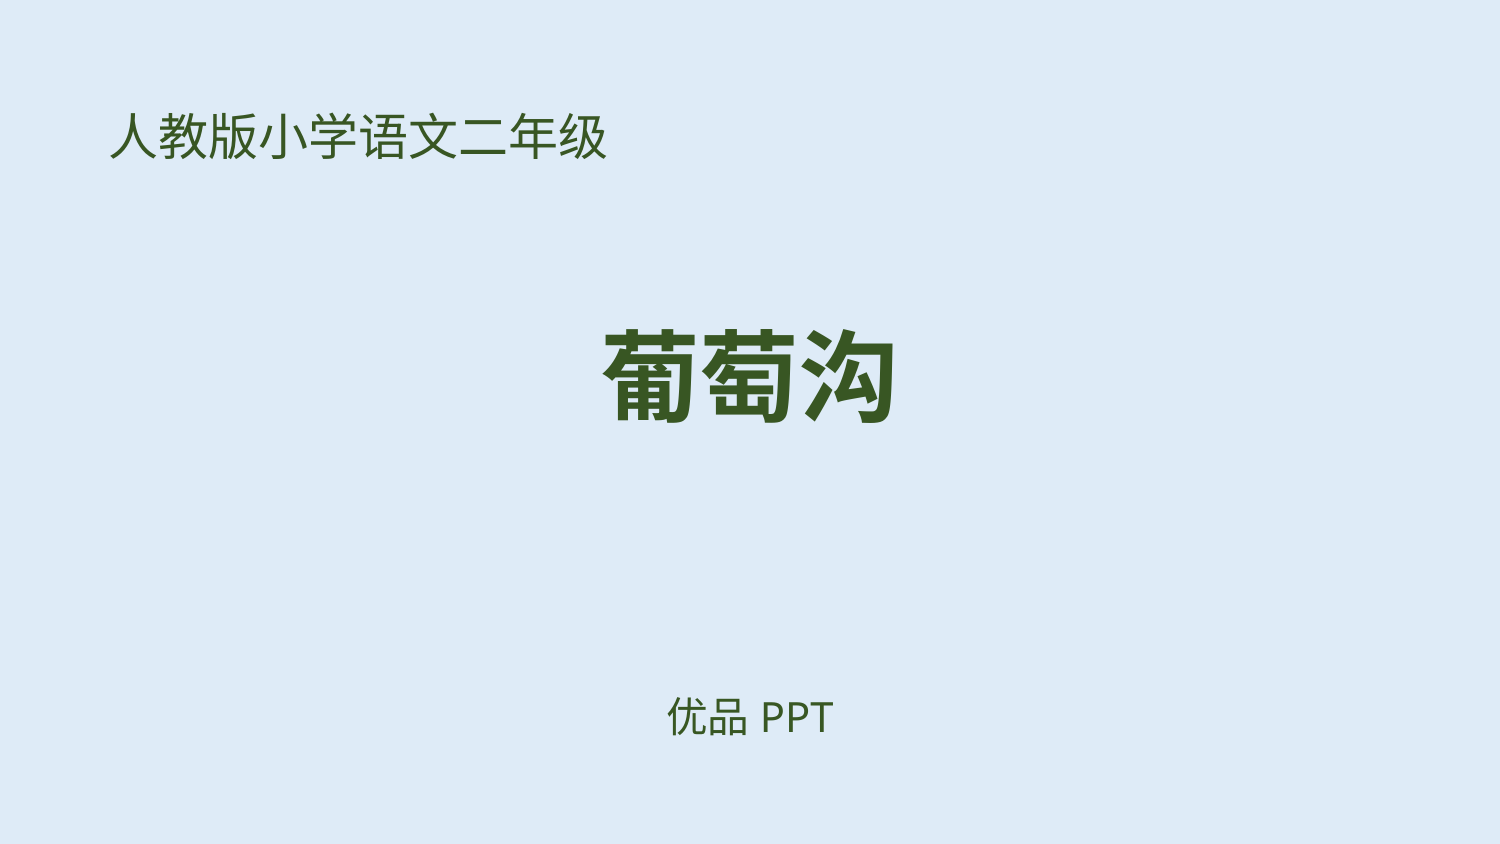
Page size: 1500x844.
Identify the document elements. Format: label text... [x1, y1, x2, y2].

text_box 人教版小学语文二年级 [97, 99, 621, 171]
text_box 优品PPT [0, 678, 1500, 748]
text_box 葡萄沟 [0, 308, 1500, 440]
